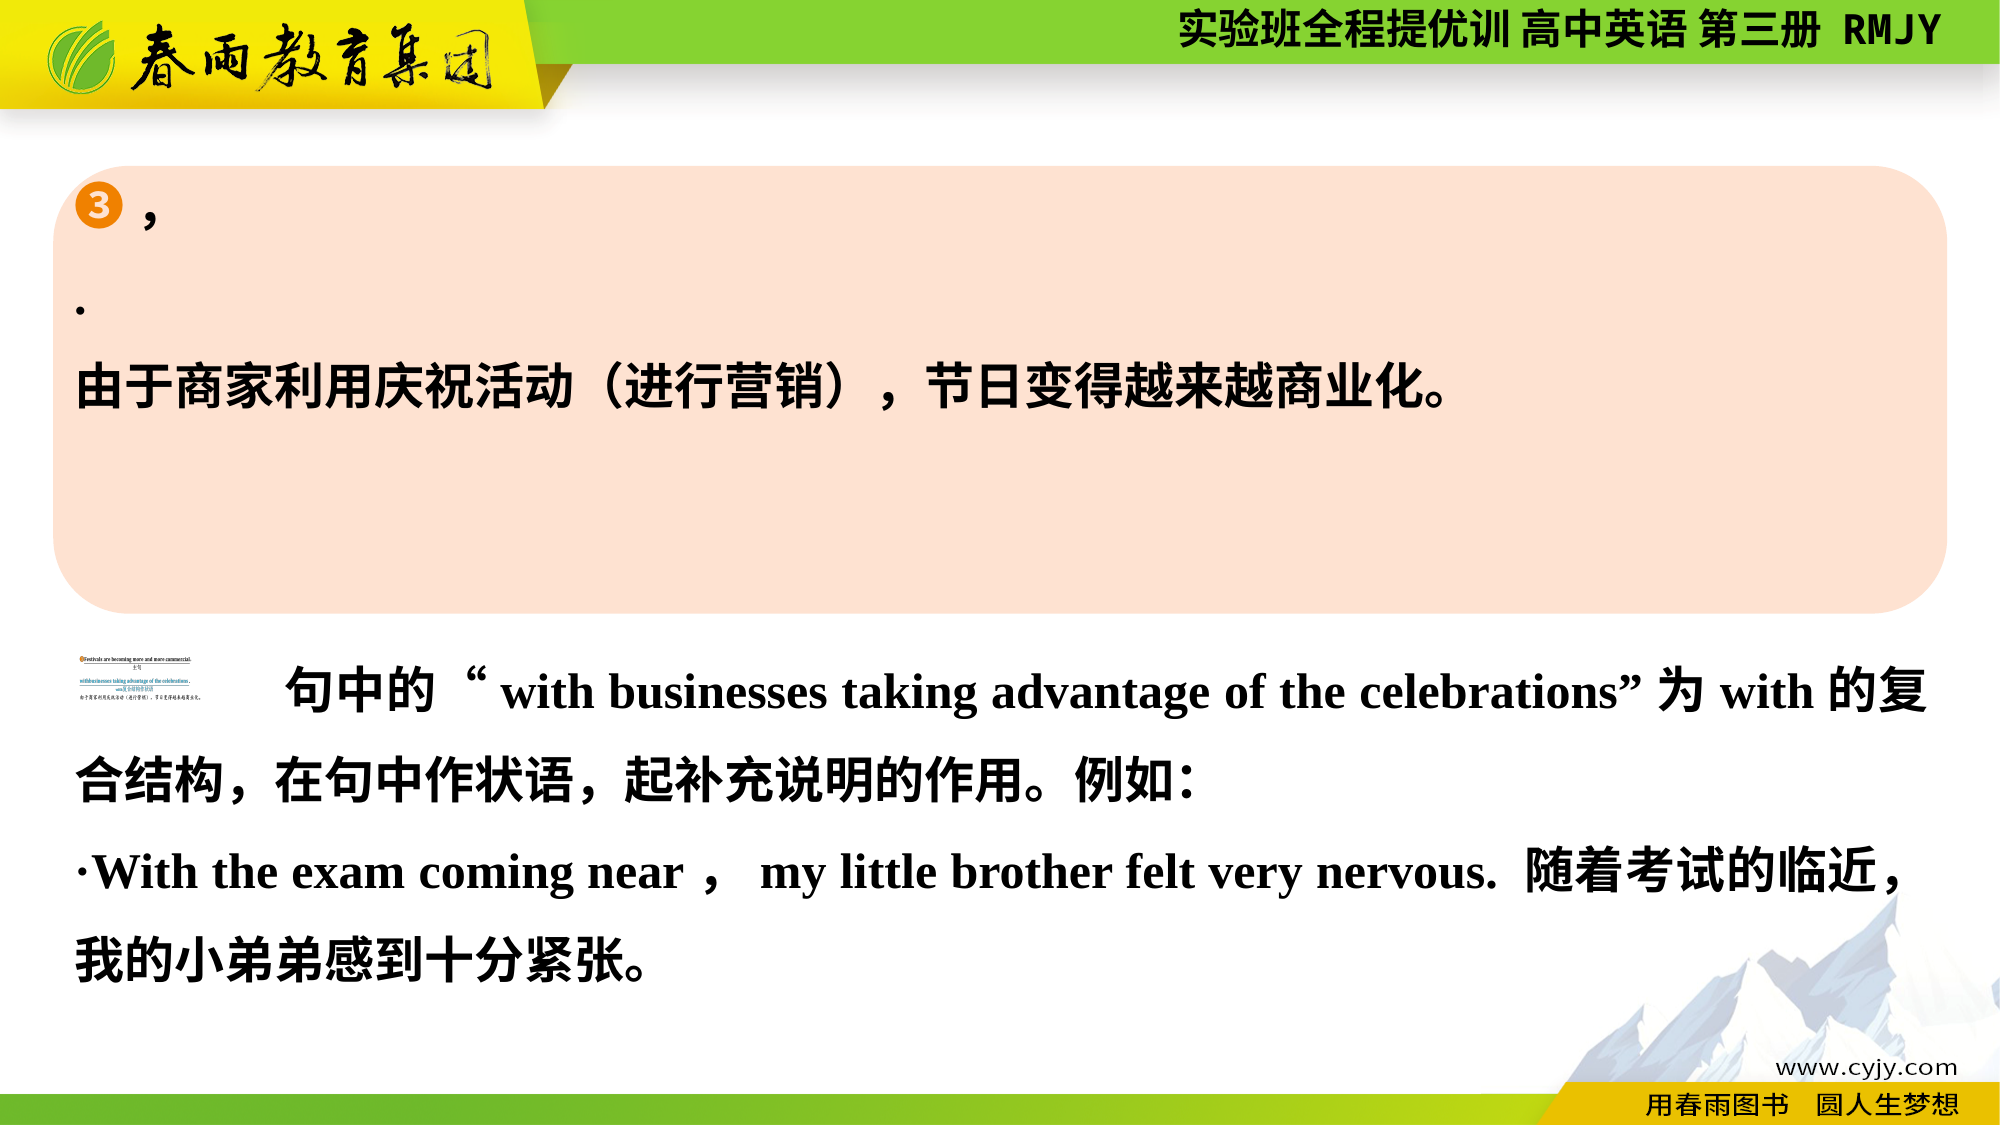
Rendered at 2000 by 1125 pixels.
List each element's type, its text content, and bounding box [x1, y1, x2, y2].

text_box 句中的“with businesses taking advantage of the celebrations”为with的复合结构，在句中作状语，起补充说明的作用。例如： ·With the exam coming near，my little brother felt very nervous. 随着考试的临近，我的小弟弟感到十分紧张。 [59, 621, 1944, 997]
picture [0, 0, 2000, 1125]
text_box [54, 167, 1946, 613]
